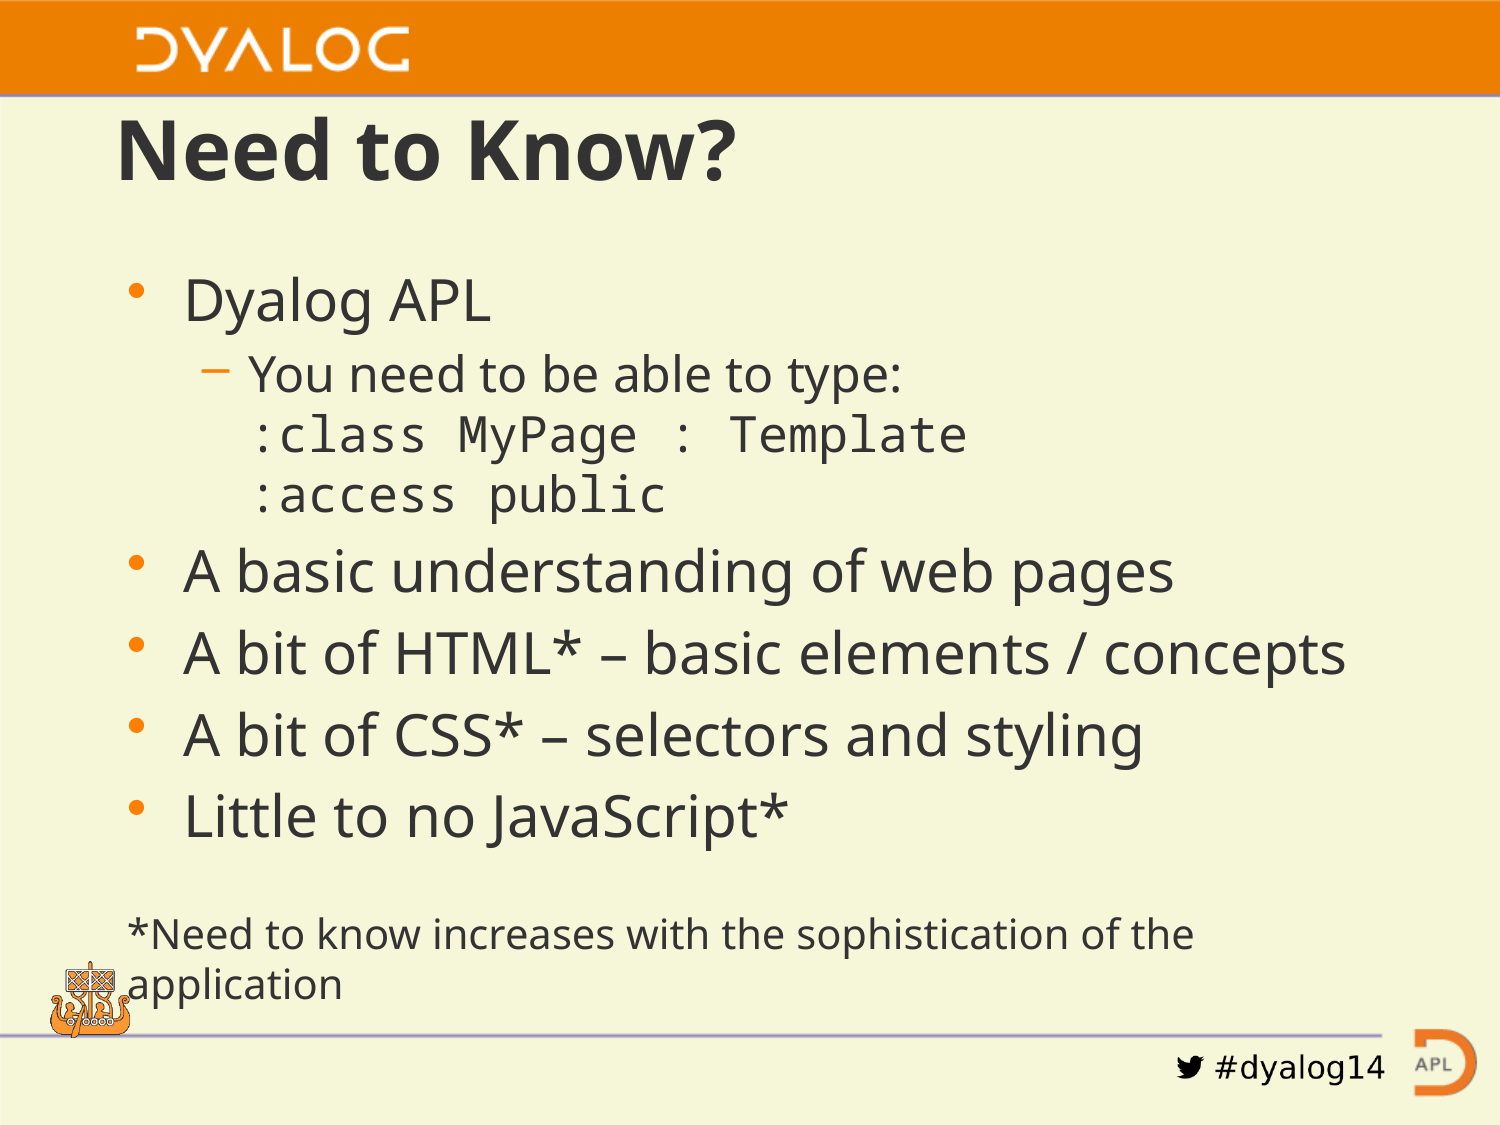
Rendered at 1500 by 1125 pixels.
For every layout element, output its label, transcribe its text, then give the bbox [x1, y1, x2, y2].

title Need to Know? [100, 90, 1400, 232]
list Dyalog APL You need to be able to type: :class MyPage : Template :access public A basic understanding of web pages A bit of HTML* – basic elements / concepts A bit of CSS* – selectors and styling Little to no JavaScript* *Need to know increases with the sophistication of the application [112, 255, 1388, 976]
picture [0, 0, 1500, 1125]
